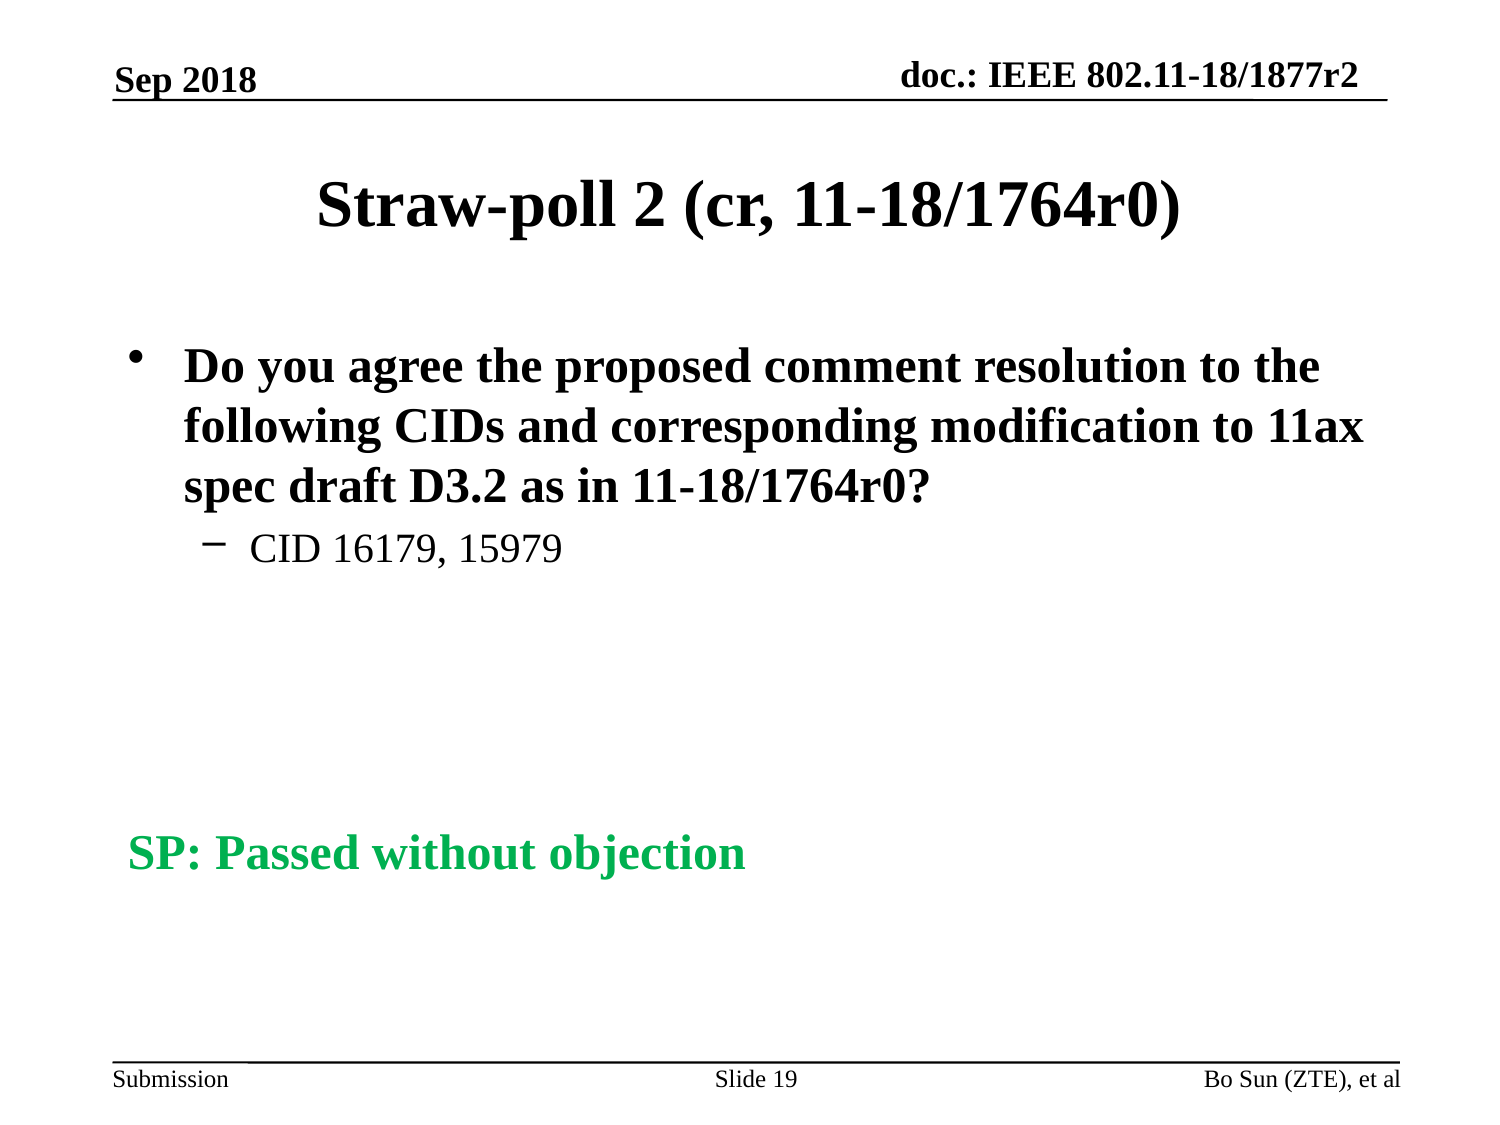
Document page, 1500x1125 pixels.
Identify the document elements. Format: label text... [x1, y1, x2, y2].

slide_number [114, 54, 259, 101]
title Straw-poll 2 (cr, 11-18/1764r0) [112, 112, 1388, 288]
list Do you agree the proposed comment resolution to the following CIDs and corresponding modification to 11ax spec draft D3.2 as in 11-18/1764r0? CID 16179, 15979 SP: Passed without objection [112, 324, 1388, 1000]
slide_number Slide 19 [712, 1061, 800, 1093]
footer Bo Sun (ZTE), et al [1200, 1061, 1402, 1093]
